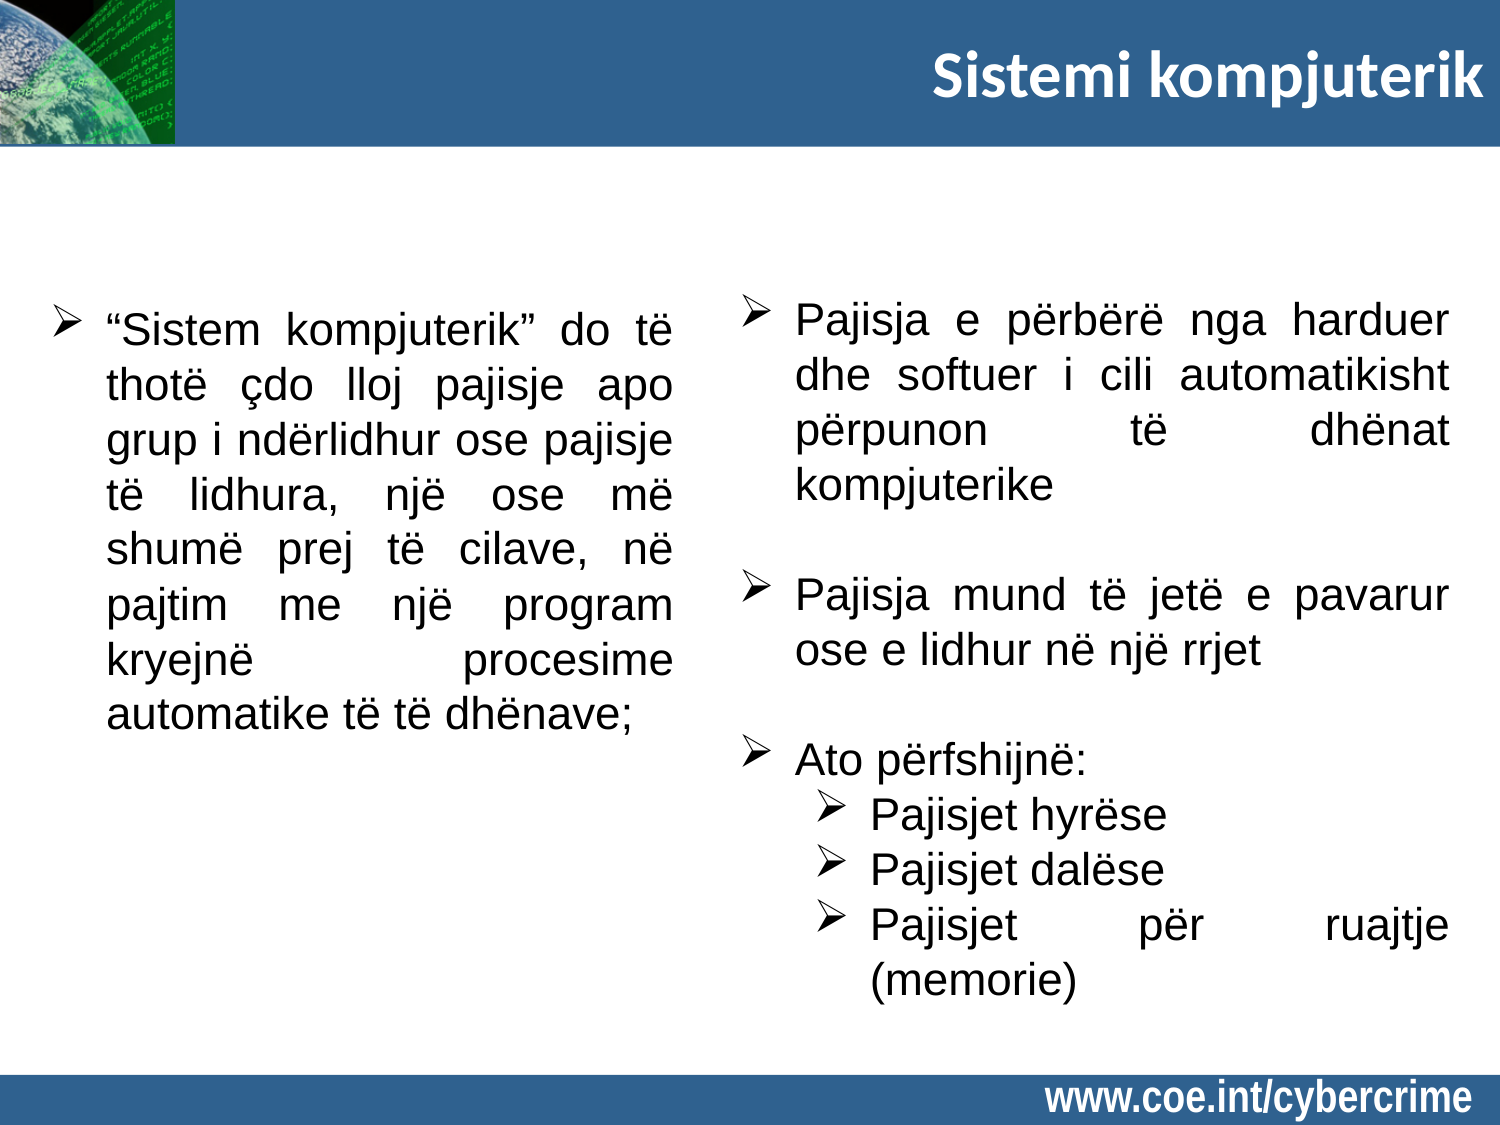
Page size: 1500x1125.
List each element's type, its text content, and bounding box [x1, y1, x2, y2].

text_box Sistemi kompjuterik [177, 0, 1500, 149]
text_box “Sistem kompjuterik” do të thotë çdo lloj pajisje apo grup i ndërlidhur ose pajisje të lidhura, një ose më shumë prej të cilave, në pajtim me një program kryejnë procesime automatike të të dhënave; [34, 291, 689, 747]
text_box www.coe.int/cybercrime [1030, 1059, 1500, 1125]
text_box Pajisja e përbërë nga harduer dhe softuer i cili automatikisht përpunon të dhënat kompjuterike Pajisja mund të jetë e pavarur ose e lidhur në një rrjet Ato përfshijnë: Pajisjet hyrëse Pajisjet dalëse Pajisjet për ruajtje (memorie) [723, 282, 1465, 1012]
text_box [0, 1073, 1030, 1125]
picture [0, 0, 175, 144]
